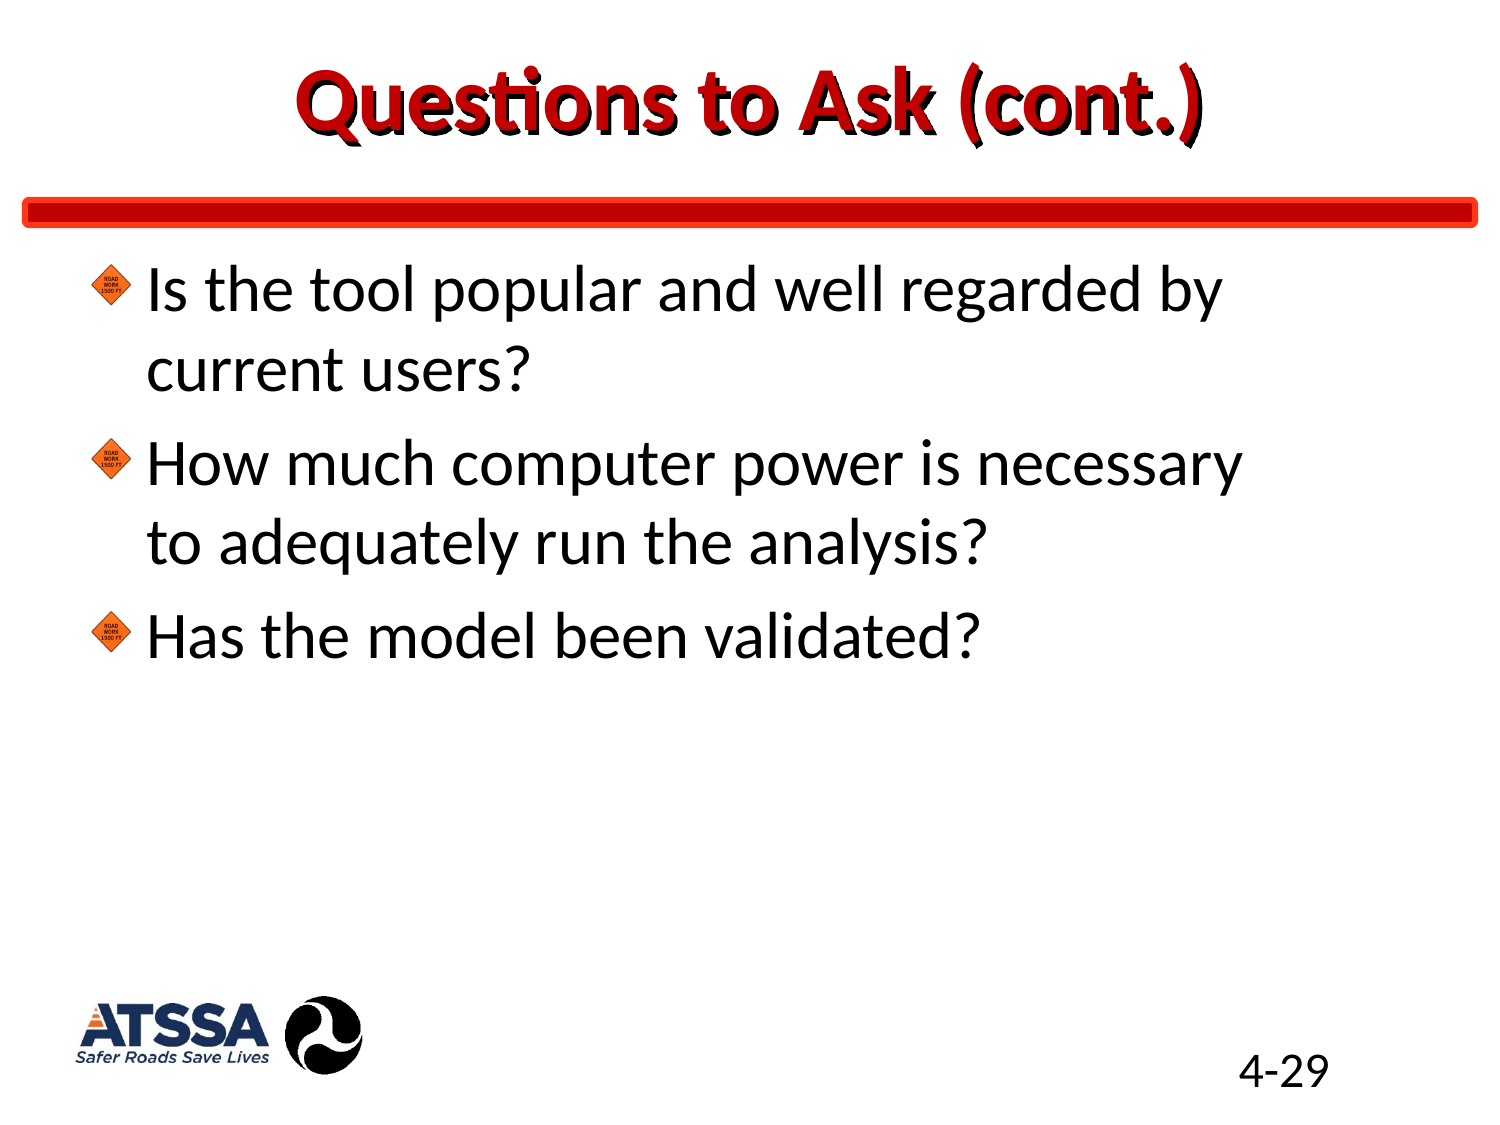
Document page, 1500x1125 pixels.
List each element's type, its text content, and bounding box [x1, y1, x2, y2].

picture [90, 610, 132, 653]
title Questions to Ask (cont.) [0, 0, 1500, 188]
list Is the tool popular and well regarded by current users? How much computer power is necessary to adequately run the analysis? Has the model been validated? [74, 237, 1288, 988]
picture [276, 989, 370, 1077]
picture [75, 1003, 269, 1063]
picture [90, 263, 132, 306]
picture [90, 437, 132, 480]
